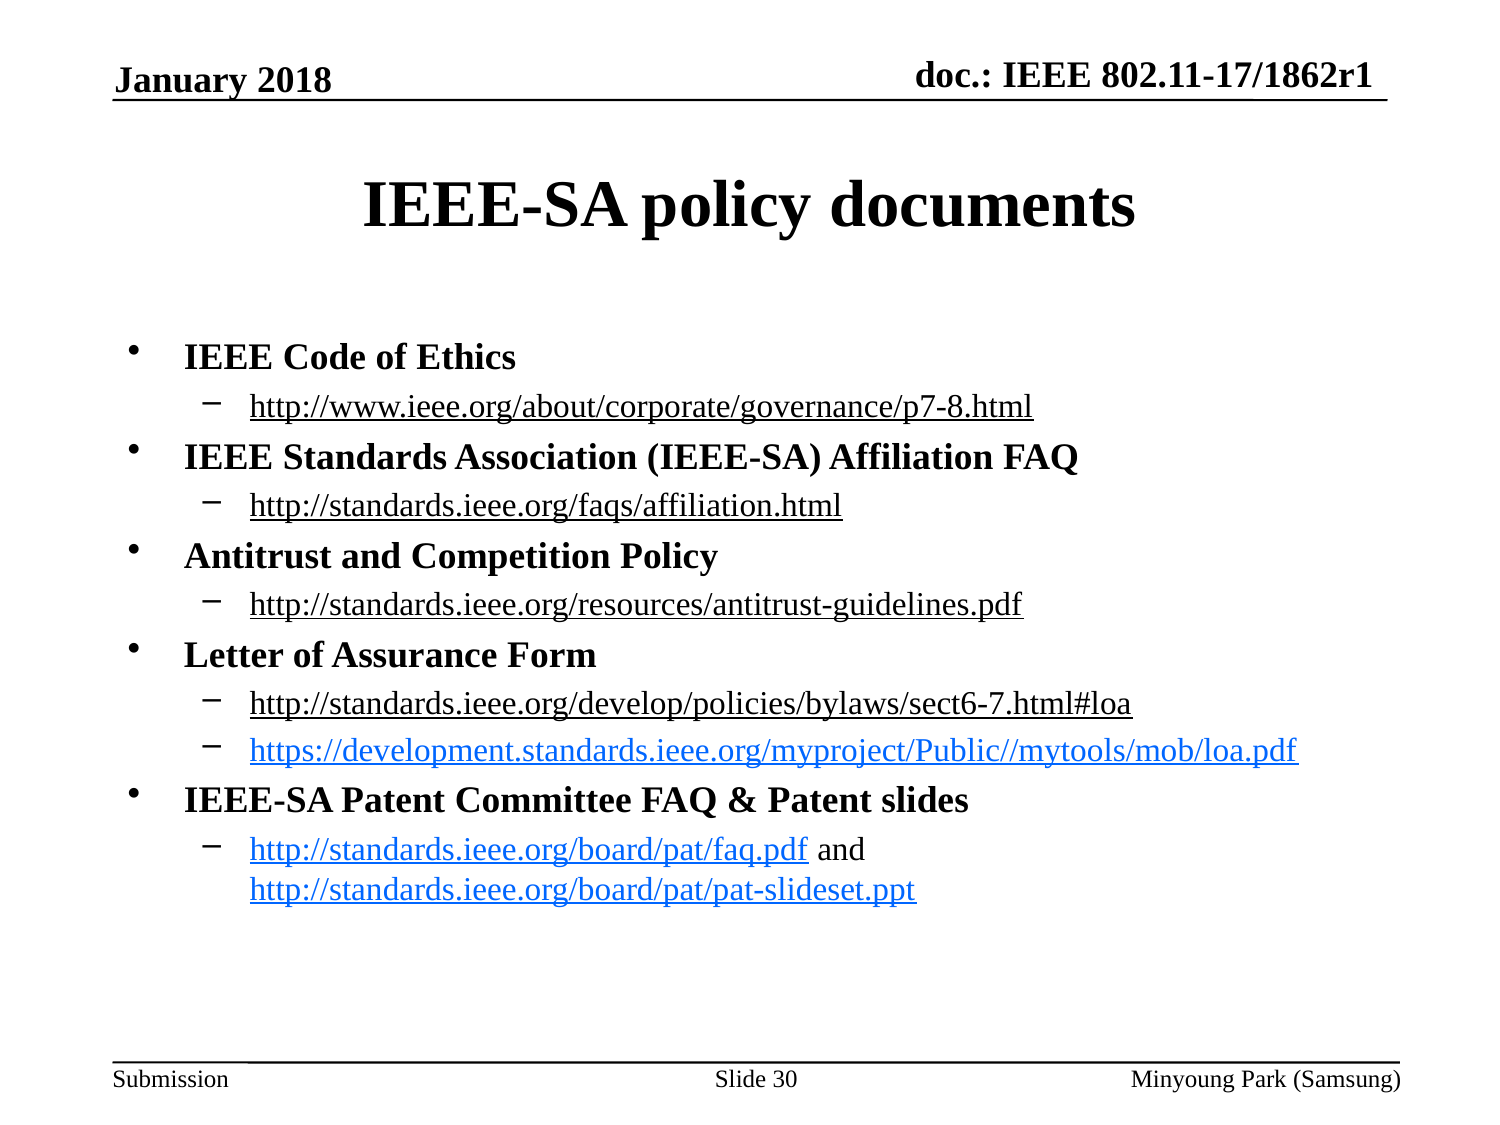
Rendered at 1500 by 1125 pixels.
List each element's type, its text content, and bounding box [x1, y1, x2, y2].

footer Minyoung Park (Samsung) [949, 1061, 1402, 1093]
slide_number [114, 54, 335, 101]
list IEEE Code of Ethics http://www.ieee.org/about/corporate/governance/p7-8.html IEEE Standards Association (IEEE-SA) Affiliation FAQ http://standards.ieee.org/faqs/affiliation.html Antitrust and Competition Policy http://standards.ieee.org/resources/antitrust-guidelines.pdf Letter of Assurance Form http://standards.ieee.org/develop/policies/bylaws/sect6-7.html#loa https://development.standards.ieee.org/myproject/Public//mytools/mob/loa.pdf IEEE-SA Patent Committee FAQ & Patent slides http://standards.ieee.org/board/pat/faq.pdf and http://standards.ieee.org/board/pat/pat-slideset.ppt [112, 324, 1388, 1000]
title IEEE-SA policy documents [112, 112, 1388, 288]
slide_number Slide 30 [712, 1061, 800, 1093]
